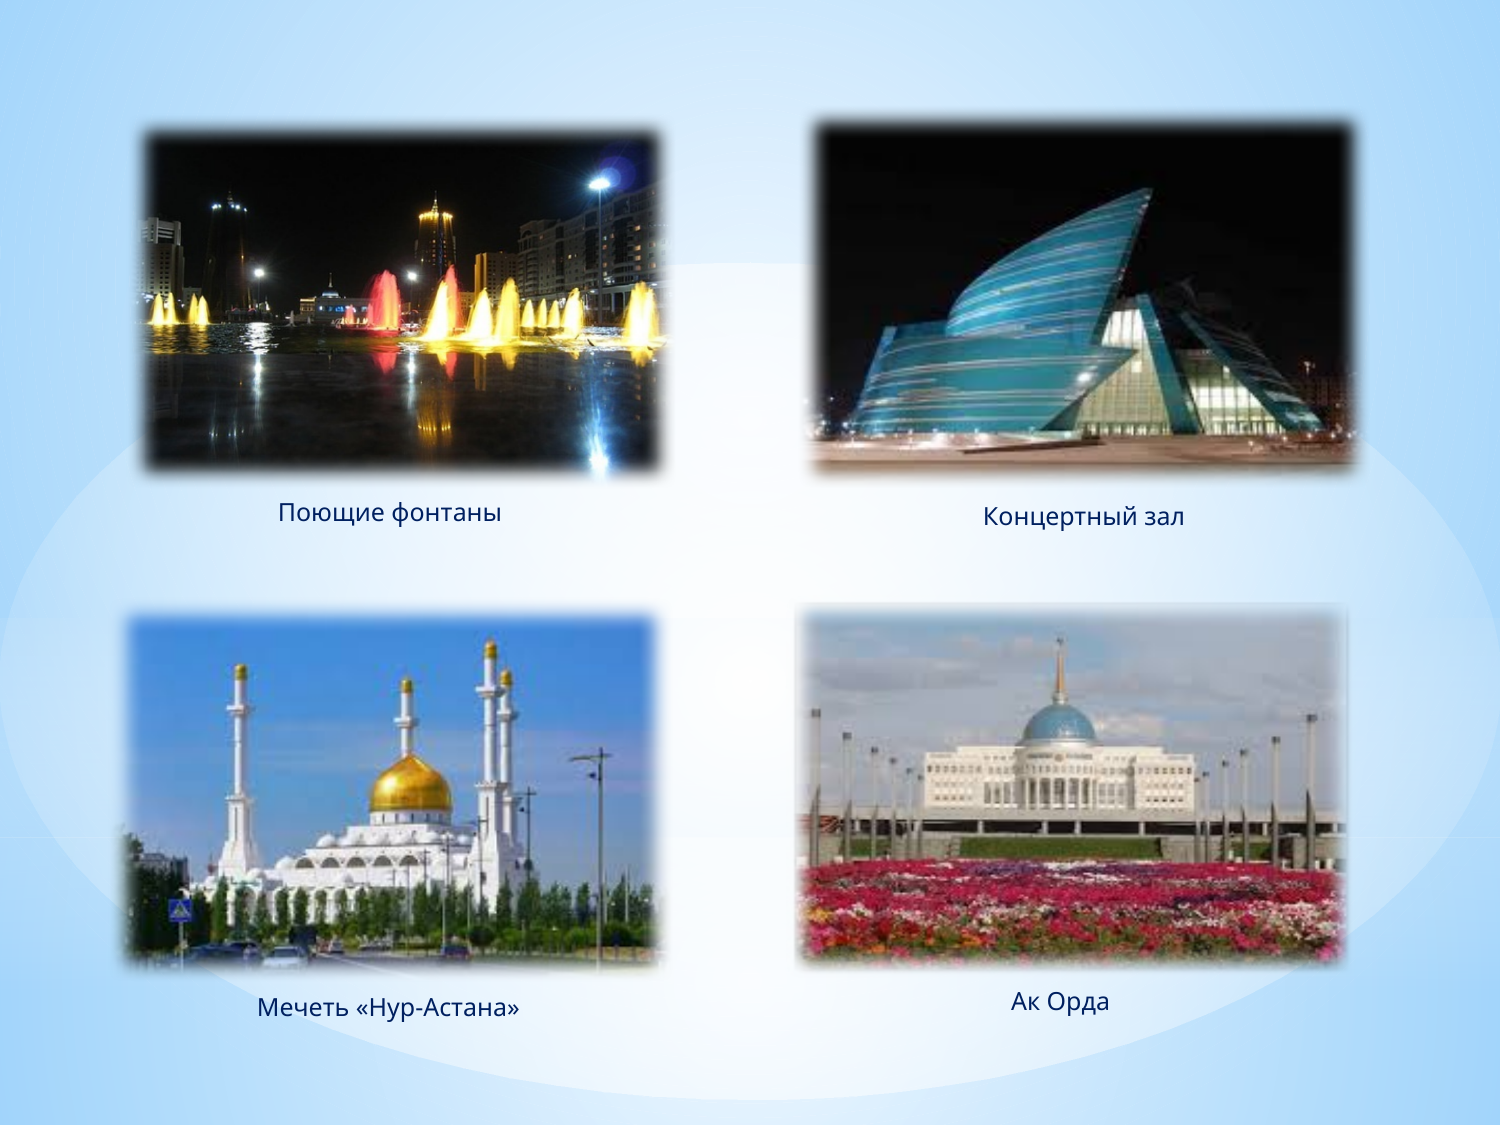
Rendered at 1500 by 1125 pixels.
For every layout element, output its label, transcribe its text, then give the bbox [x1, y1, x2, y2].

picture [785, 593, 1357, 979]
text_box Концертный зал [968, 497, 1201, 538]
picture [107, 597, 673, 982]
picture [126, 113, 676, 490]
text_box Мечеть «Нур-Астана» [242, 990, 536, 1029]
text_box Ак Орда [996, 987, 1126, 1023]
picture [796, 104, 1372, 490]
text_box Поющие фонтаны [263, 497, 518, 534]
